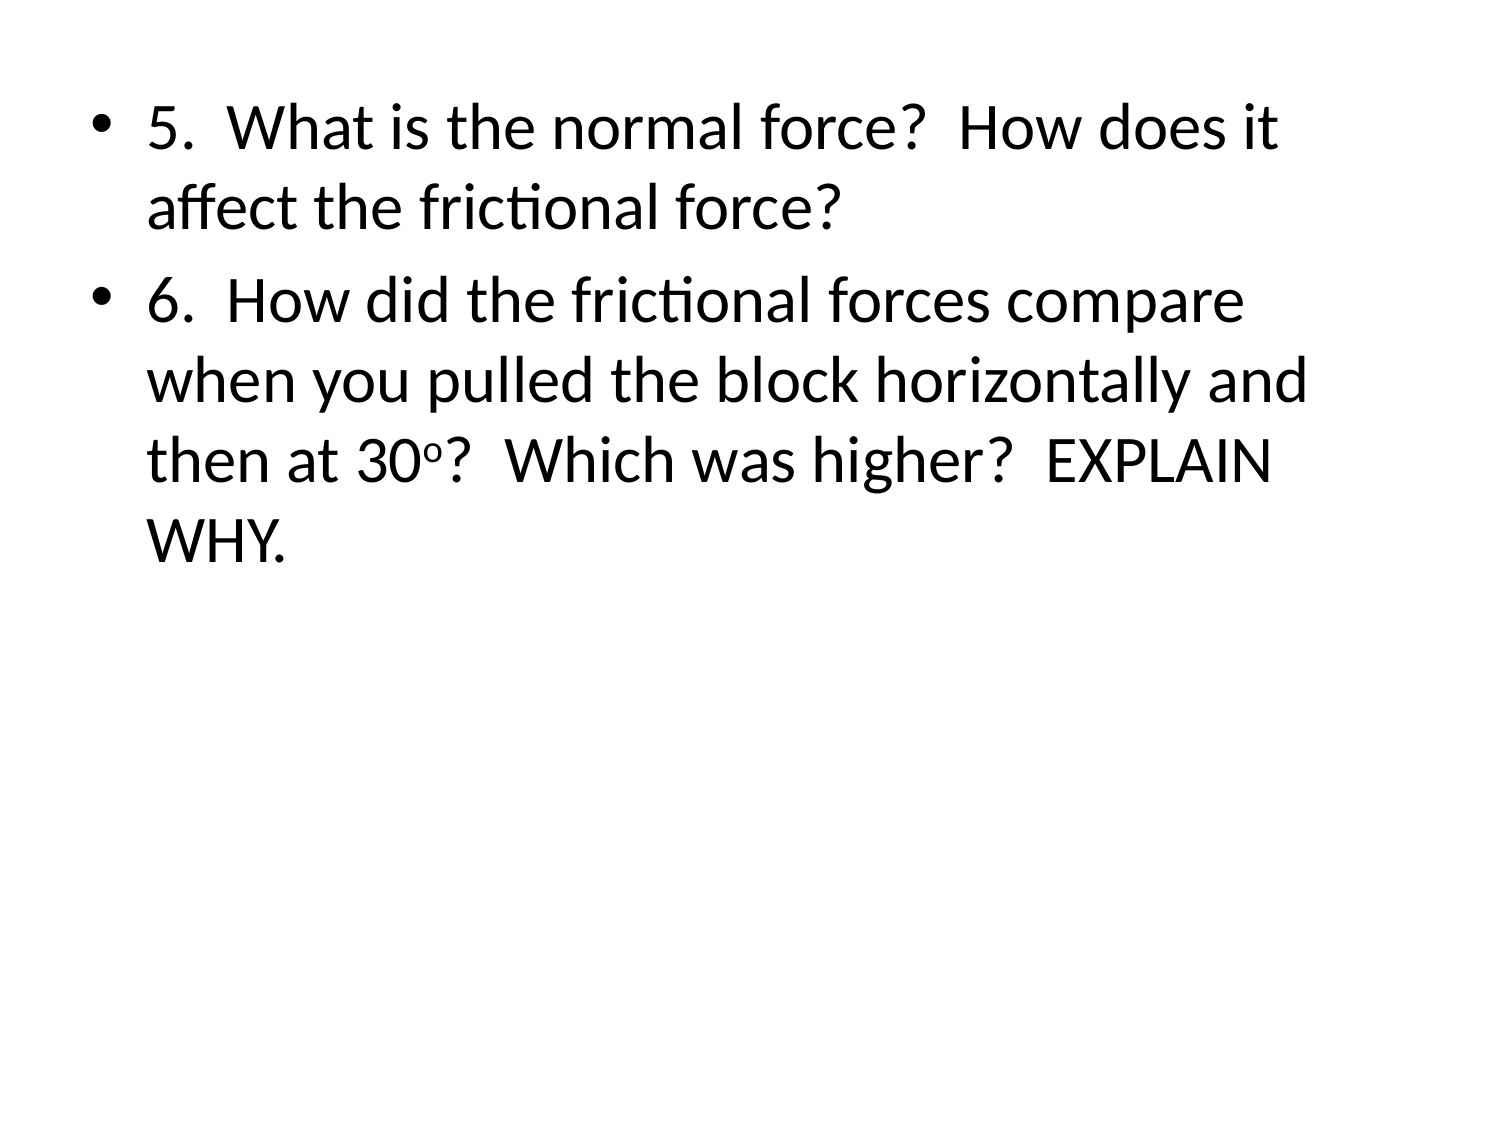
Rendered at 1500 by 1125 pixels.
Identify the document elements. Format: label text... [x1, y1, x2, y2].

list 5. What is the normal force? How does it affect the frictional force? 6. How did the frictional forces compare when you pulled the block horizontally and then at 30o? Which was higher? EXPLAIN WHY. [75, 75, 1425, 1005]
